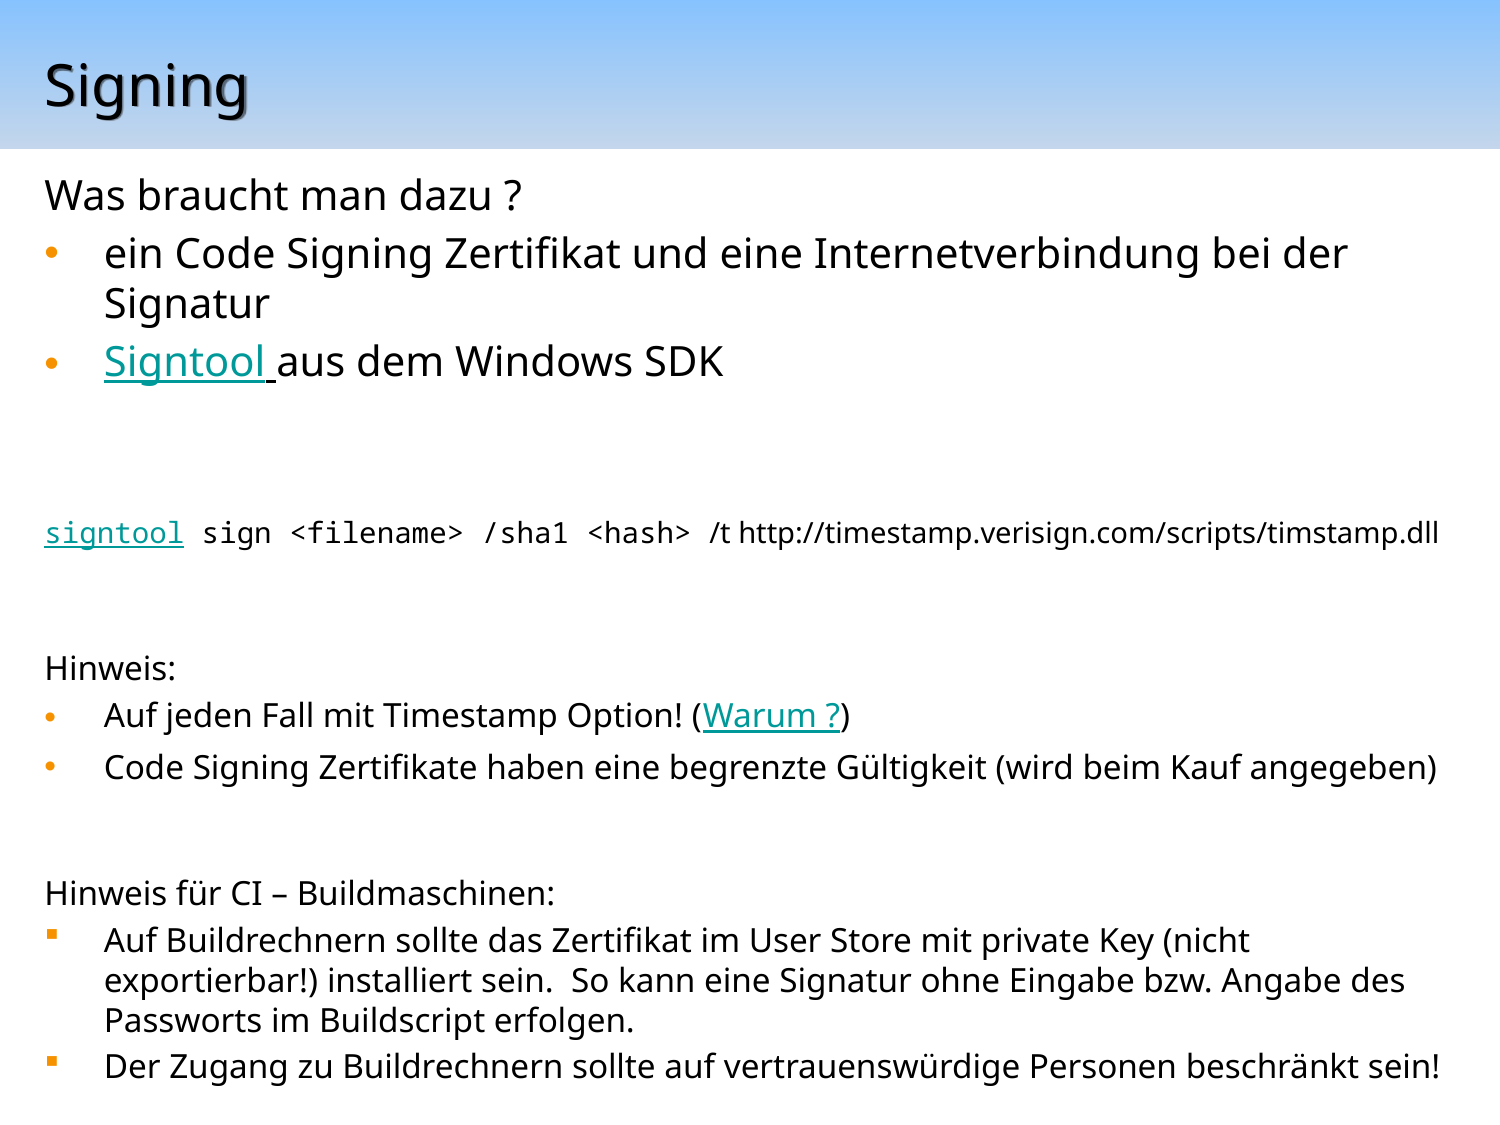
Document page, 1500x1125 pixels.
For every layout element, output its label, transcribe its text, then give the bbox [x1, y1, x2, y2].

title Signing [29, 29, 1471, 138]
list Was braucht man dazu ? ein Code Signing Zertifikat und eine Internetverbindung bei der Signatur Signtool aus dem Windows SDK signtool sign <filename> /sha1 <hash> /t http://timestamp.verisign.com/scripts/timstamp.dll Hinweis: Auf jeden Fall mit Timestamp Option! (Warum ?) Code Signing Zertifikate haben eine begrenzte Gültigkeit (wird beim Kauf angegeben) Hinweis für CI – Buildmaschinen: Auf Buildrechnern sollte das Zertifikat im User Store mit private Key (nicht exportierbar!) installiert sein. So kann eine Signatur ohne Eingabe bzw. Angabe des Passworts im Buildscript erfolgen. Der Zugang zu Buildrechnern sollte auf vertrauenswürdige Personen beschränkt sein! [29, 160, 1471, 1125]
